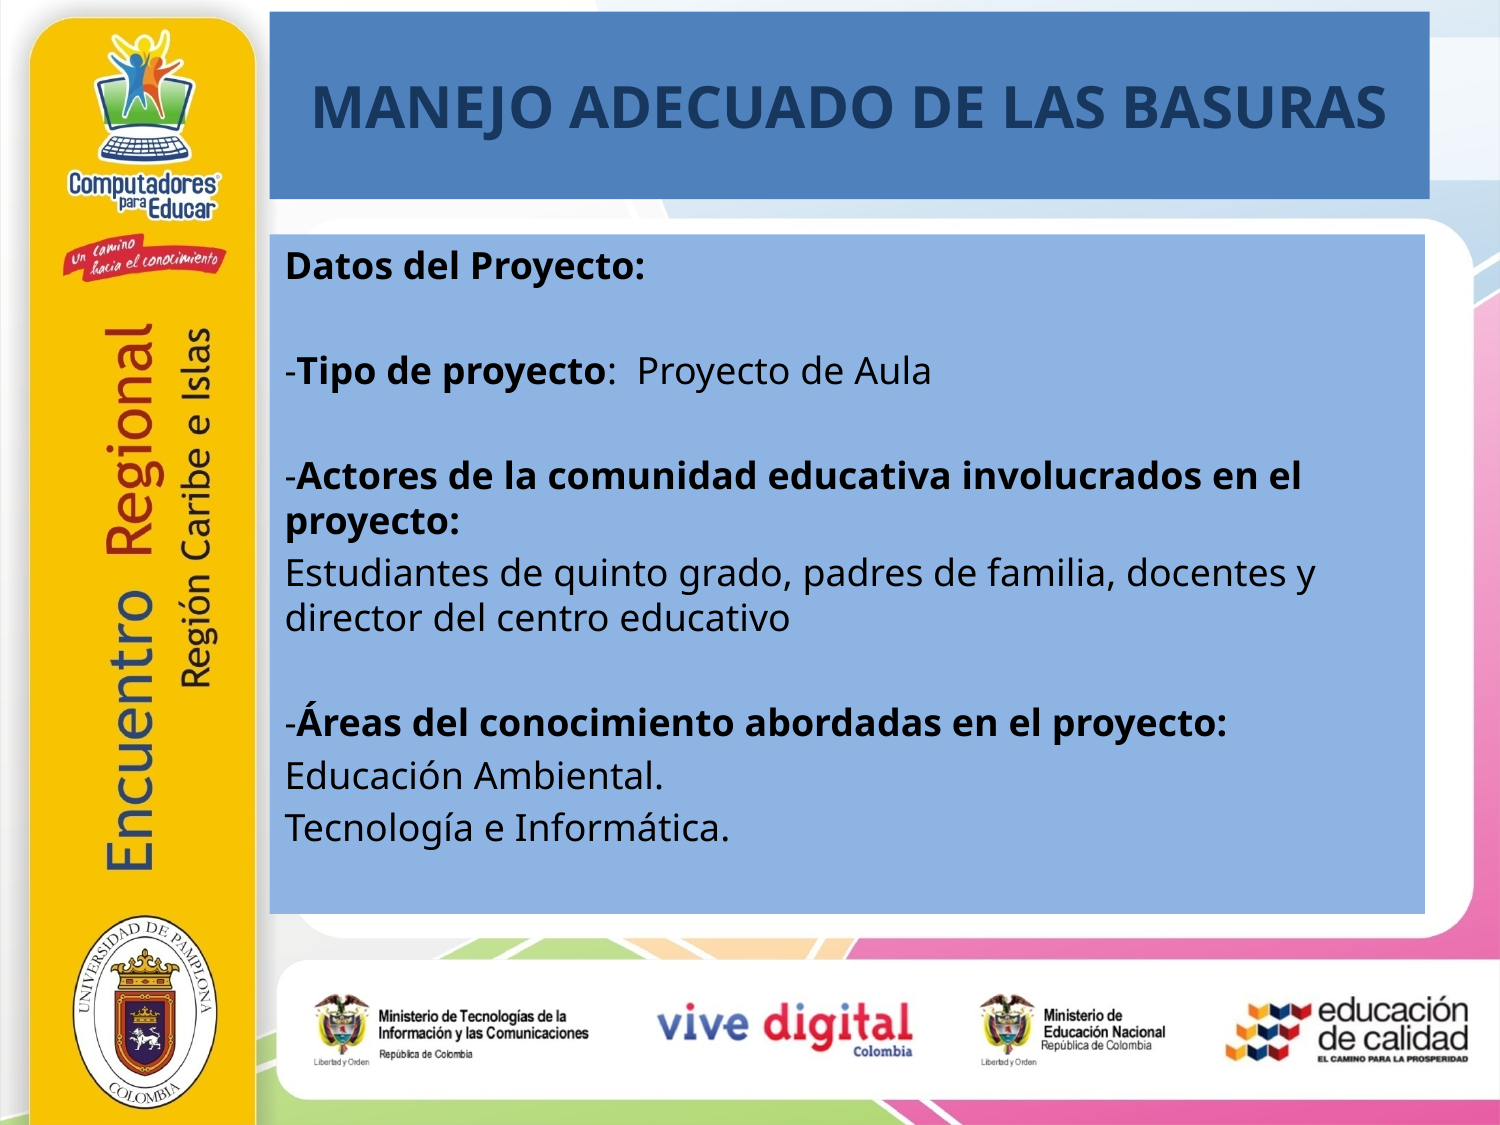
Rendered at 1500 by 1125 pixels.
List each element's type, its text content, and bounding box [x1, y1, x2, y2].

title MANEJO ADECUADO DE LAS BASURAS [269, 11, 1430, 200]
list Datos del Proyecto: -Tipo de proyecto: Proyecto de Aula -Actores de la comunidad educativa involucrados en el proyecto: Estudiantes de quinto grado, padres de familia, docentes y director del centro educativo -Áreas del conocimiento abordadas en el proyecto: Educación Ambiental. Tecnología e Informática. [269, 234, 1426, 915]
picture [0, 0, 1500, 1125]
